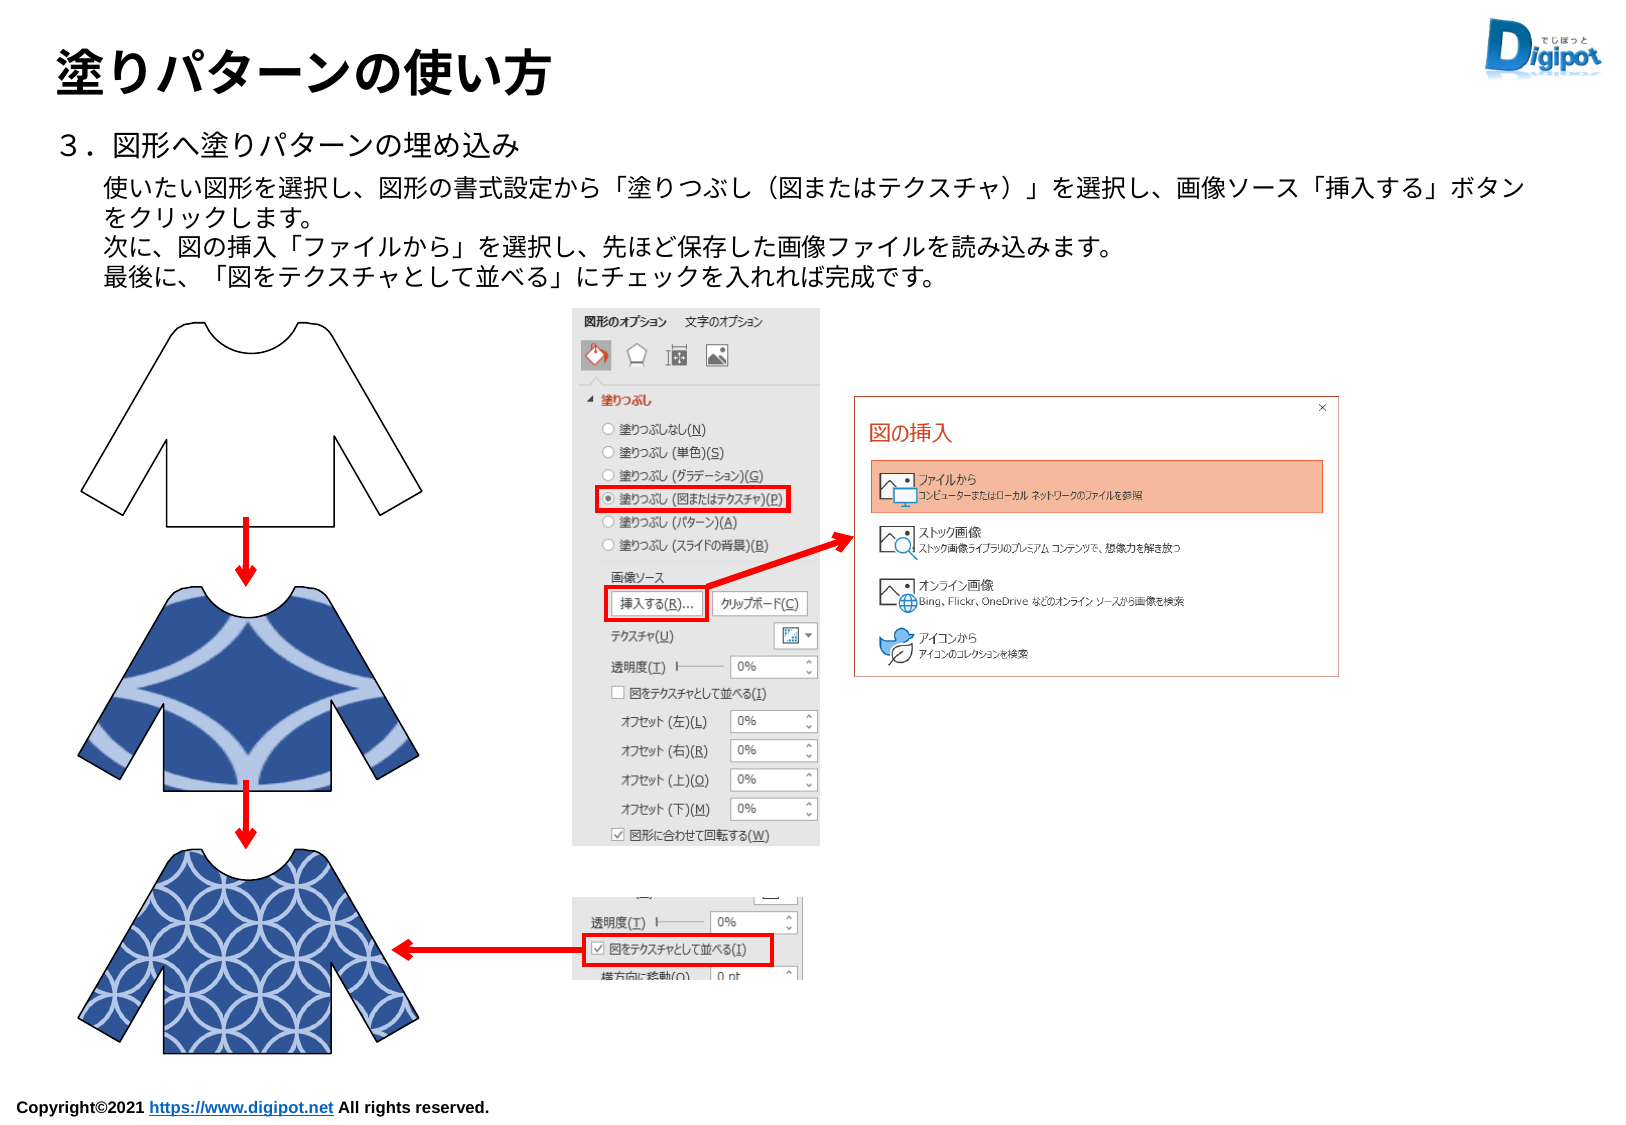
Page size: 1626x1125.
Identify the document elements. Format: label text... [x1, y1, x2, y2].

text_box [78, 586, 419, 792]
picture [1485, 18, 1602, 82]
picture [571, 308, 820, 846]
text_box ３．図形へ塗りパターンの埋め込み [39, 119, 536, 170]
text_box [706, 536, 855, 587]
text_box 使いたい図形を選択し、図形の書式設定から「塗りつぶし（図またはテクスチャ）」を選択し、画像ソース「挿入する」ボタンをクリックします。 次に、図の挿入「ファイルから」を選択し、先ほど保存した画像ファイルを読み込みます。 最後に、「図をテクスチャとして並べる」にチェックを入れれば完成です。 [88, 164, 1551, 300]
text_box [78, 849, 419, 1054]
picture [854, 396, 1339, 677]
text_box [81, 322, 422, 527]
picture [571, 897, 803, 980]
text_box 塗りパターンの使い方 [40, 34, 568, 109]
